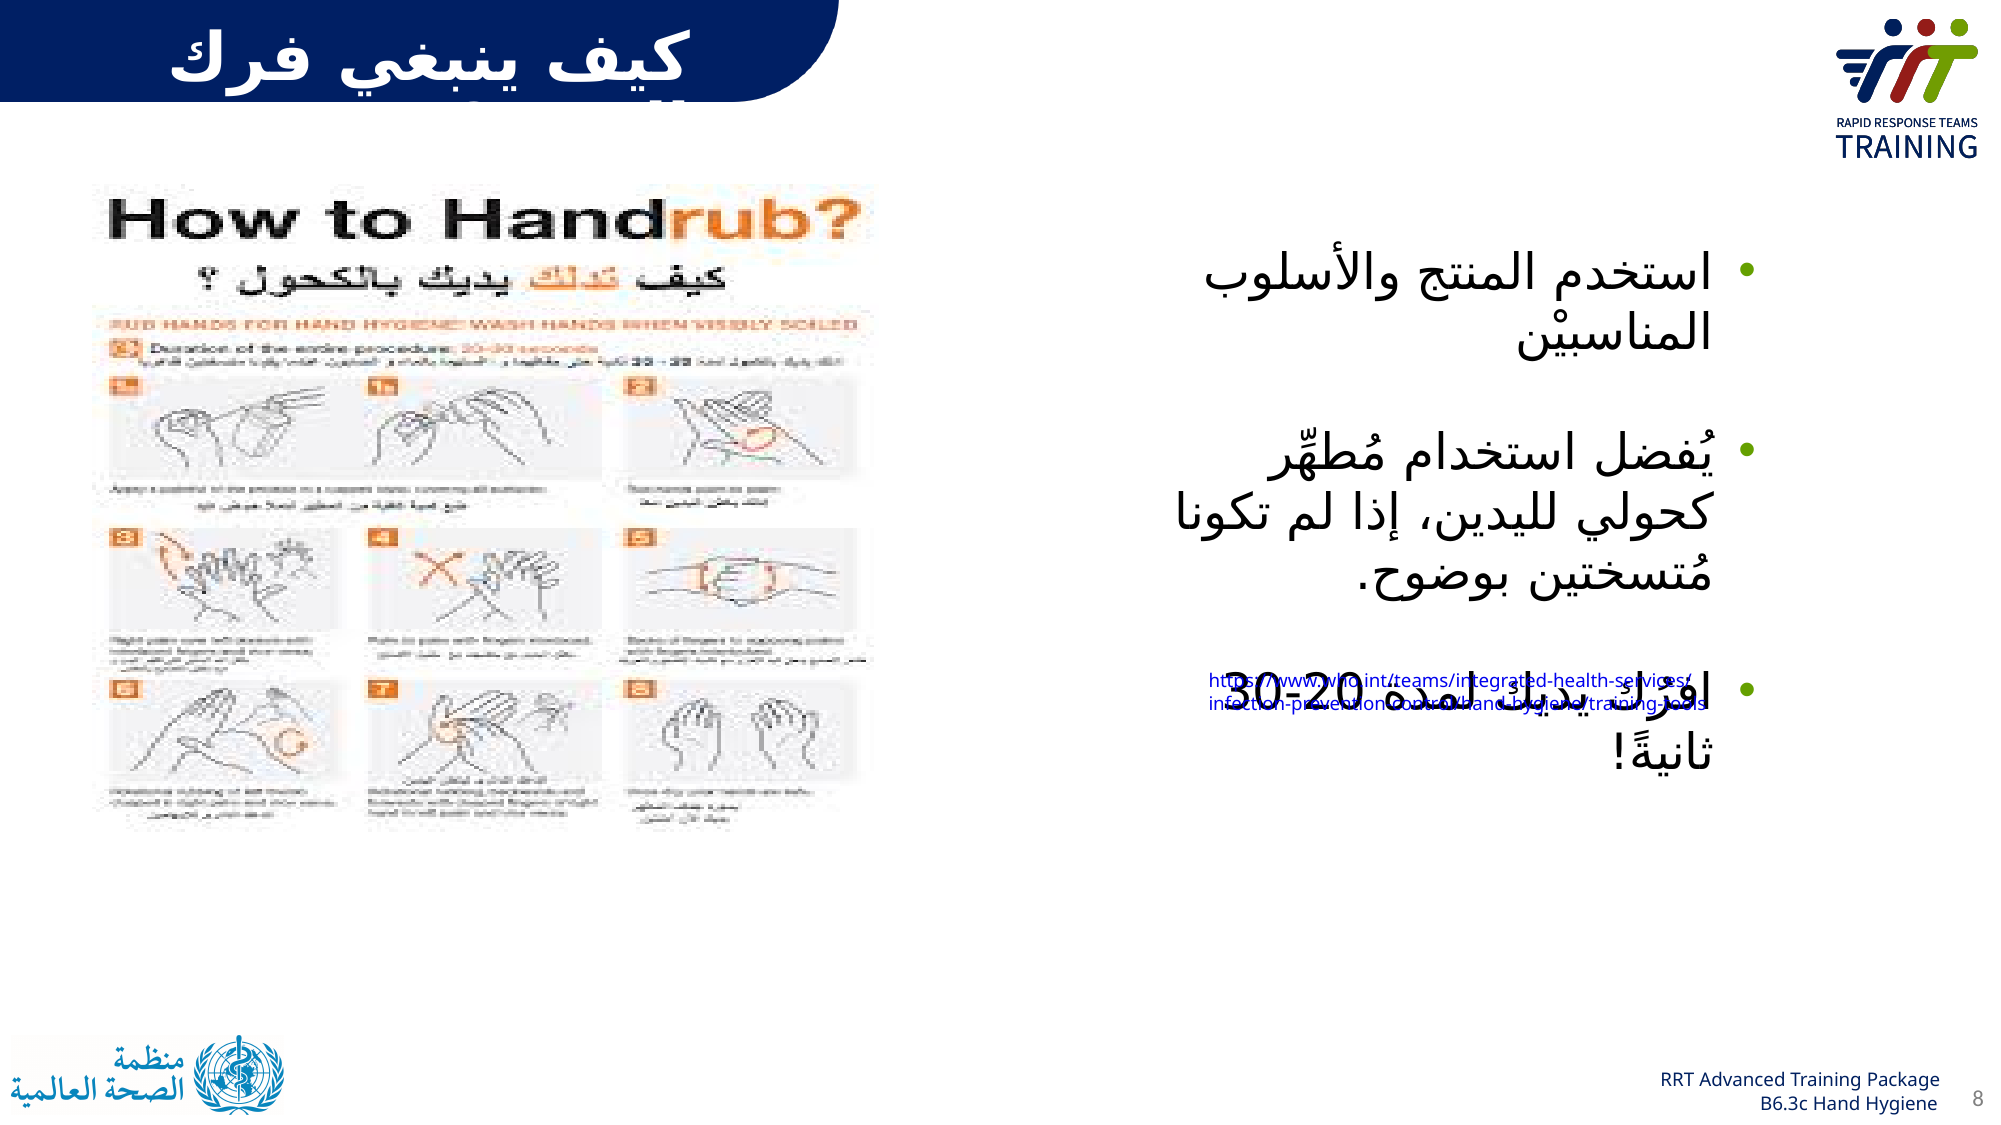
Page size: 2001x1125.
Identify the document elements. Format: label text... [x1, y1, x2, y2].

picture [1835, 19, 1978, 167]
picture [0, 0, 839, 102]
picture [91, 184, 880, 874]
text_box كيف ينبغي فرك اليدين؟ [22, 15, 706, 93]
text_box استخدم المنتج والأسلوب المناسبيْن يُفضل استخدام مُطهِّر كحولي لليدين، إذا لم تكونا مُتسختين بوضوح. افرُك يديك لمدة 20-30 ثانيةً! [1163, 231, 1764, 787]
picture [241, 1050, 247, 1059]
text_box https://www.who.int/teams/integrated-health-services/infection-prevention-control/hand-hygiene/training-tools [1208, 668, 1719, 714]
picture [11, 1035, 284, 1115]
